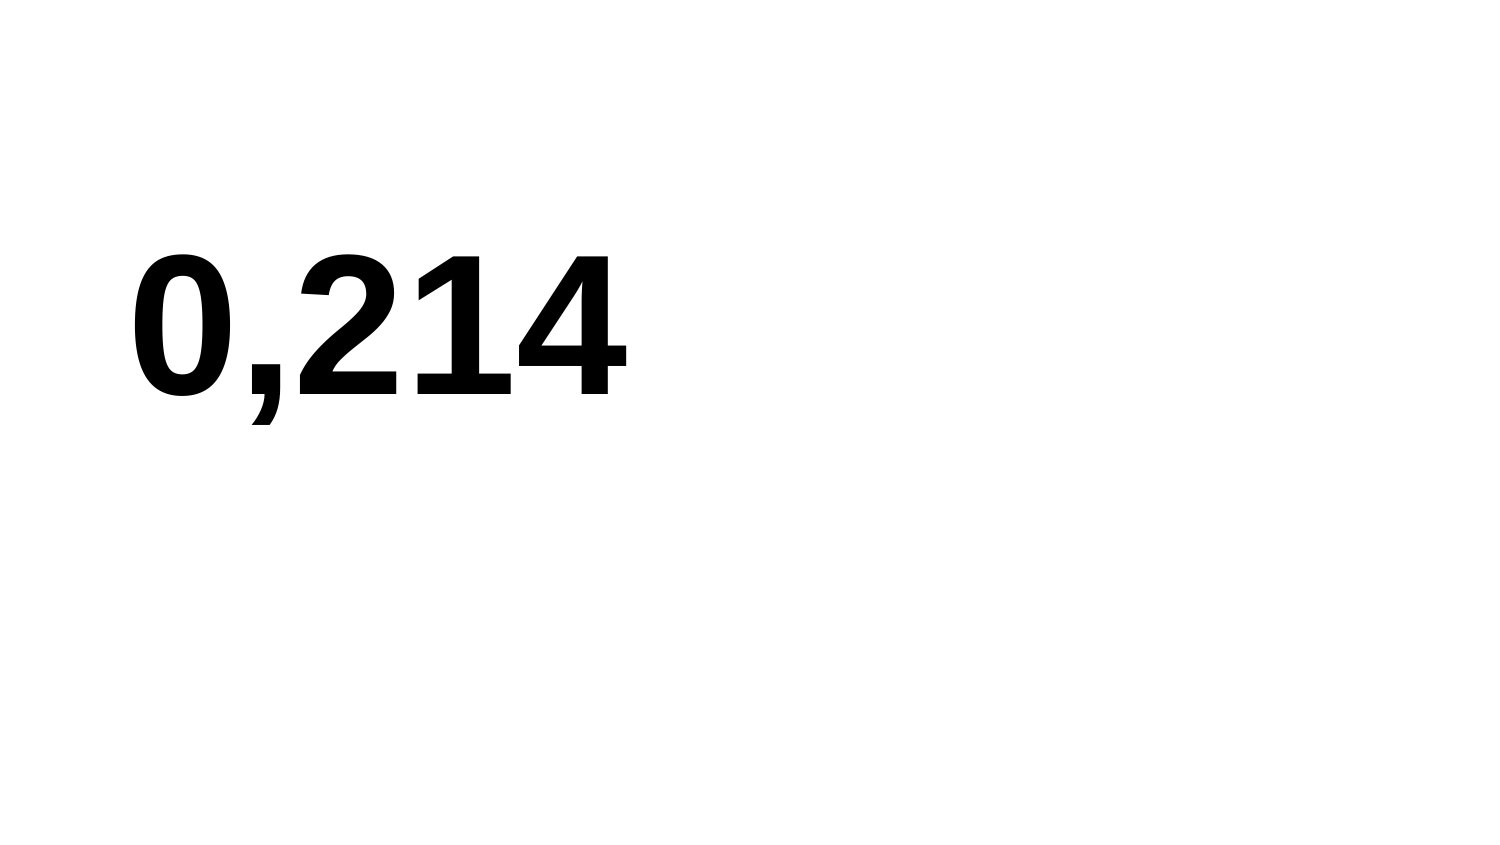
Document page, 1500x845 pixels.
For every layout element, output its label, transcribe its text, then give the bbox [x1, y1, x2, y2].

text_box 0,214 [112, 259, 1388, 450]
